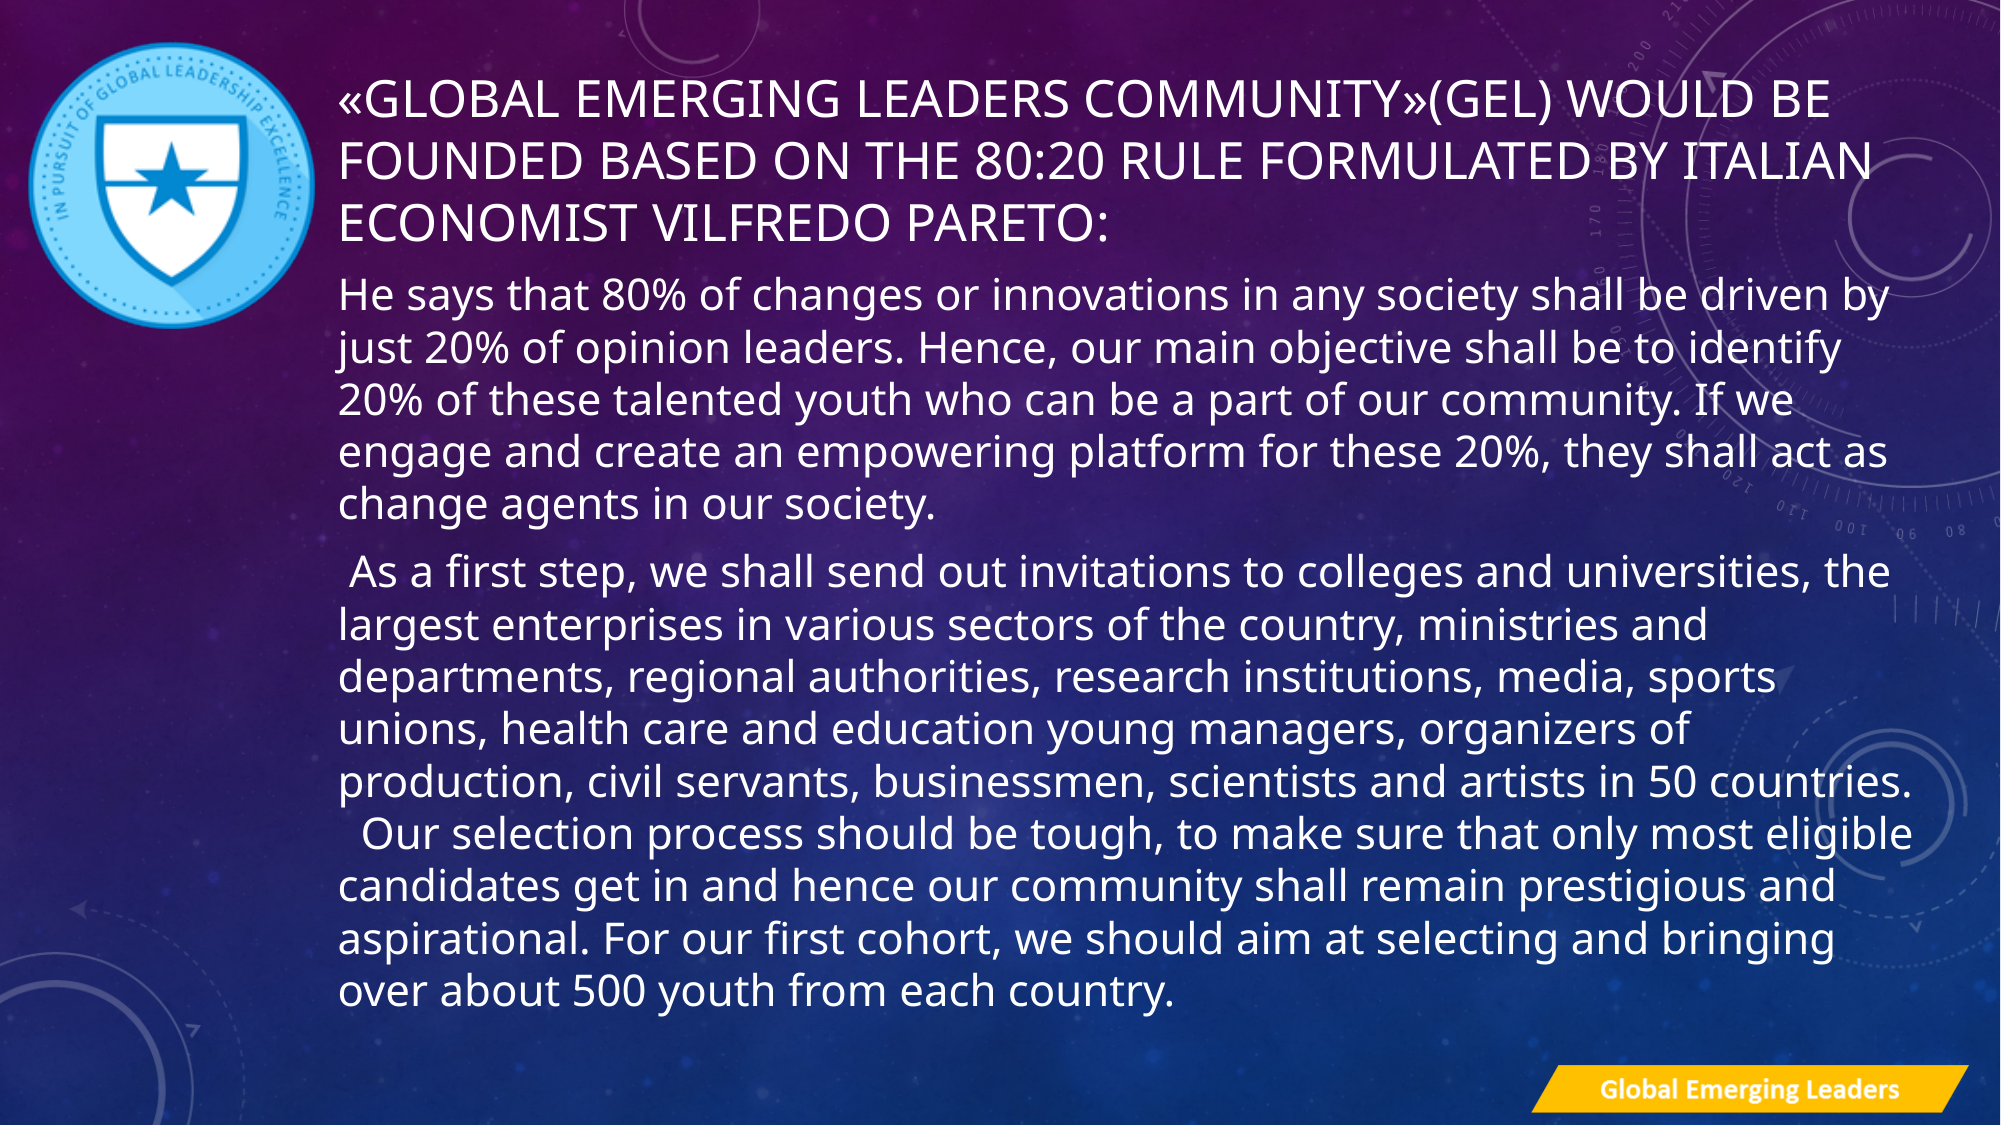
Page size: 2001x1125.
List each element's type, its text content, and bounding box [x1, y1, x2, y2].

list «GLOBAL EMERGING LEADERS COMMUNITY»(GEL) WOULD BE FOUNDED BASED ON THE 80:20 RULE FORMULATED BY ITALIAN ECONOMIST VILFREDO PARETO: He says that 80% of changes or innovations in any society shall be driven by just 20% of opinion leaders. Hence, our main objective shall be to identify 20% of these talented youth who can be a part of our community. If we engage and create an empowering platform for these 20%, they shall act as change agents in our society. As a first step, we shall send out invitations to colleges and universities, the largest enterprises in various sectors of the country, ministries and departments, regional authorities, research institutions, media, sports unions, health care and education young managers, organizers of production, civil servants, businessmen, scientists and artists in 50 countries. Our selection process should be tough, to make sure that only most eligible candidates get in and hence our community shall remain prestigious and aspirational. For our first cohort, we should aim at selecting and bringing over about 500 youth from each country. [322, 58, 1953, 1023]
picture [0, 0, 2001, 1125]
